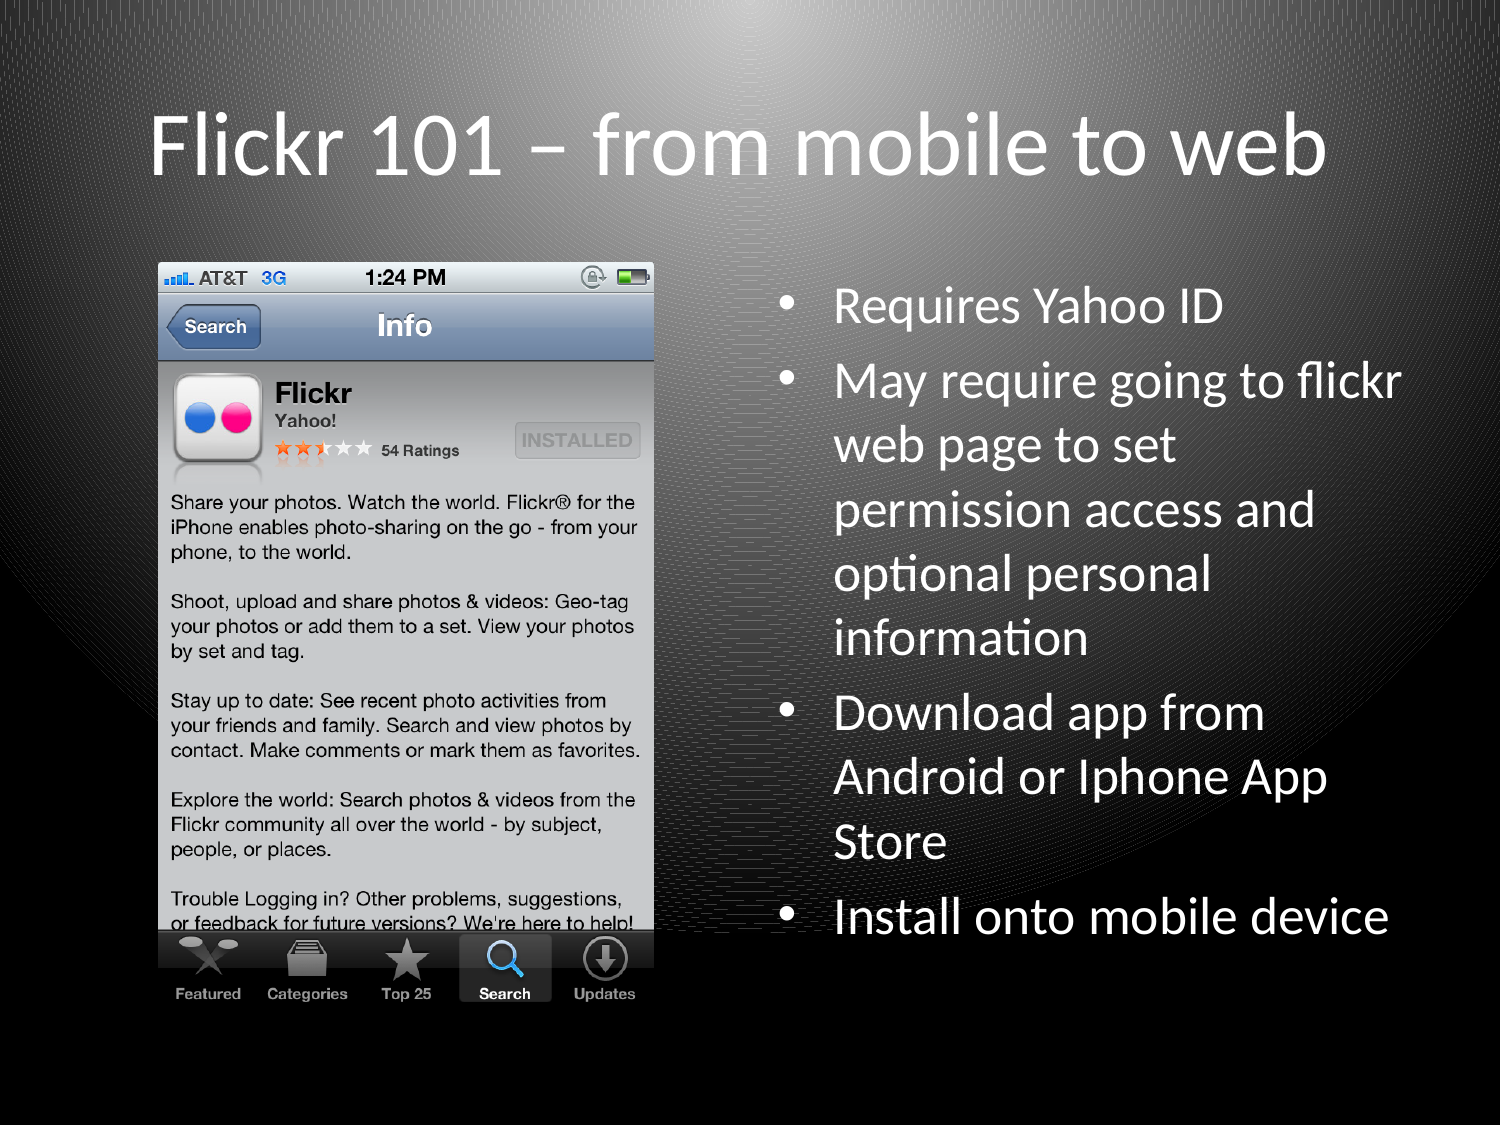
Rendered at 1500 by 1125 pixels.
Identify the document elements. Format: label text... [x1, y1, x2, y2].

list Requires Yahoo ID May require going to flickr web page to set permission access and optional personal information Download app from Android or Iphone App Store Install onto mobile device [762, 262, 1425, 1005]
title Flickr 101 – from mobile to web [75, 45, 1425, 233]
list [158, 262, 654, 1006]
